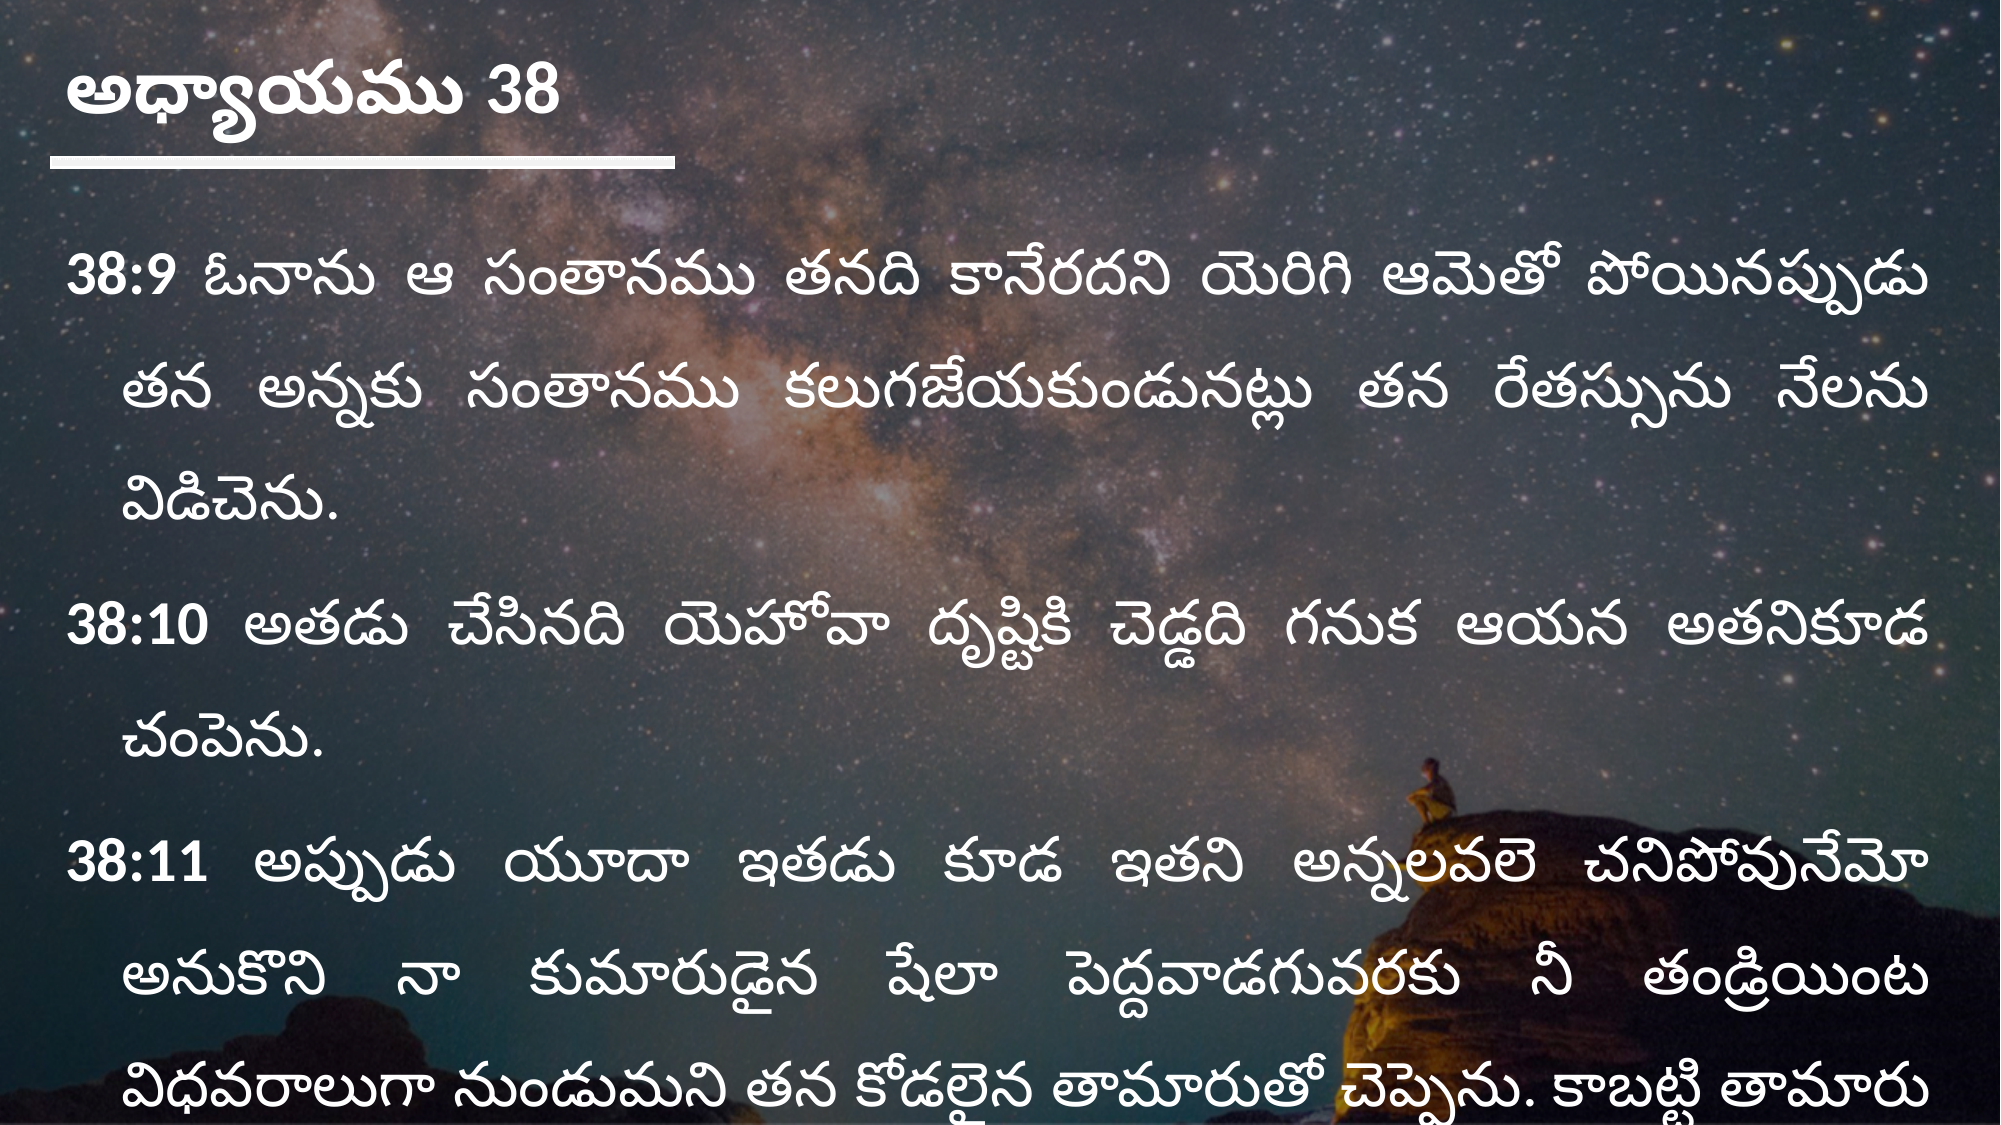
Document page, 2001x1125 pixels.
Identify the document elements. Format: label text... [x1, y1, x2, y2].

title అధ్యాయము 38 [50, 0, 1925, 167]
list 38:9 ఓనాను ఆ సంతానము తనది కానేరదని యెరిగి ఆమెతో పోయినప్పుడు తన అన్నకు సంతానము కలుగజేయకుండునట్లు తన రేతస్సును నేలను విడిచెను. 38:10 అతడు చేసినది యెహోవా దృష్టికి చెడ్డది గనుక ఆయన అతనికూడ చంపెను. 38:11 అప్పుడు యూదా ఇతడు కూడ ఇతని అన్నలవలె చనిపోవునేమో అనుకొని నా కుమారుడైన షేలా పెద్దవాడగువరకు నీ తండ్రియింట విధవరాలుగా నుండుమని తన కోడలైన తామారుతో చెప్పెను. కాబట్టి తామారు వెళ్లి తన తండ్రి యింట నివసించెను [50, 187, 1946, 1063]
picture [0, 0, 2000, 1125]
